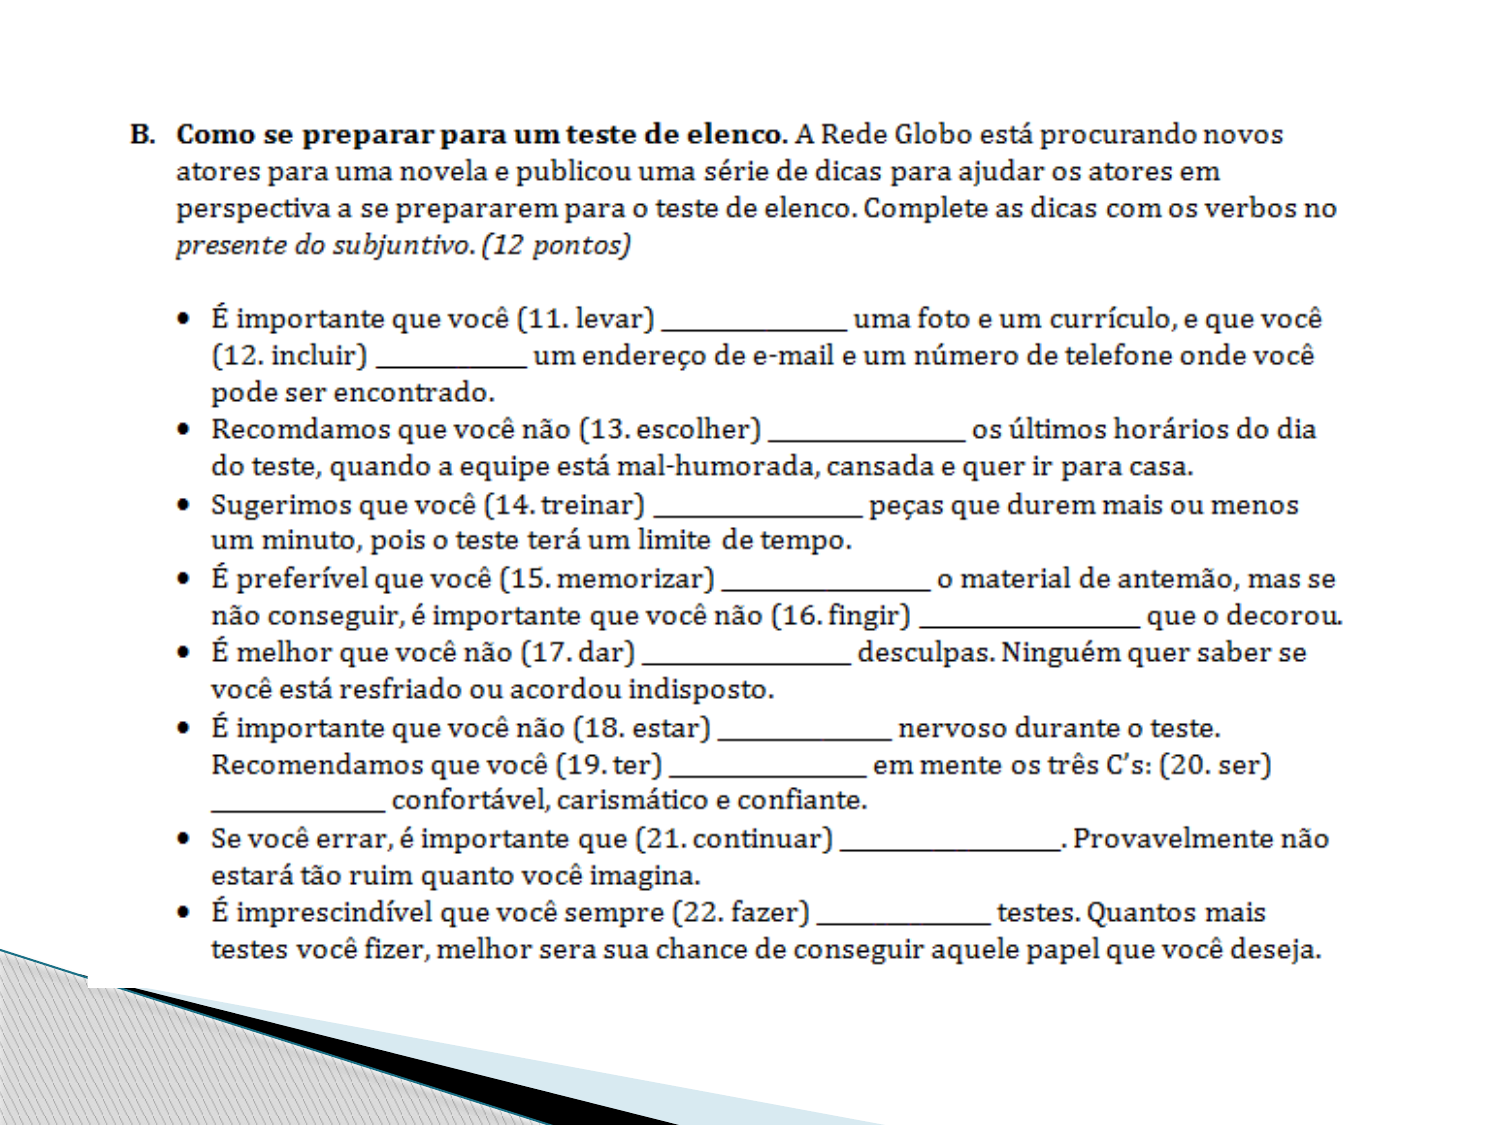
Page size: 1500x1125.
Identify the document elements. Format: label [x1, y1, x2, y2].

picture [87, 87, 1410, 988]
